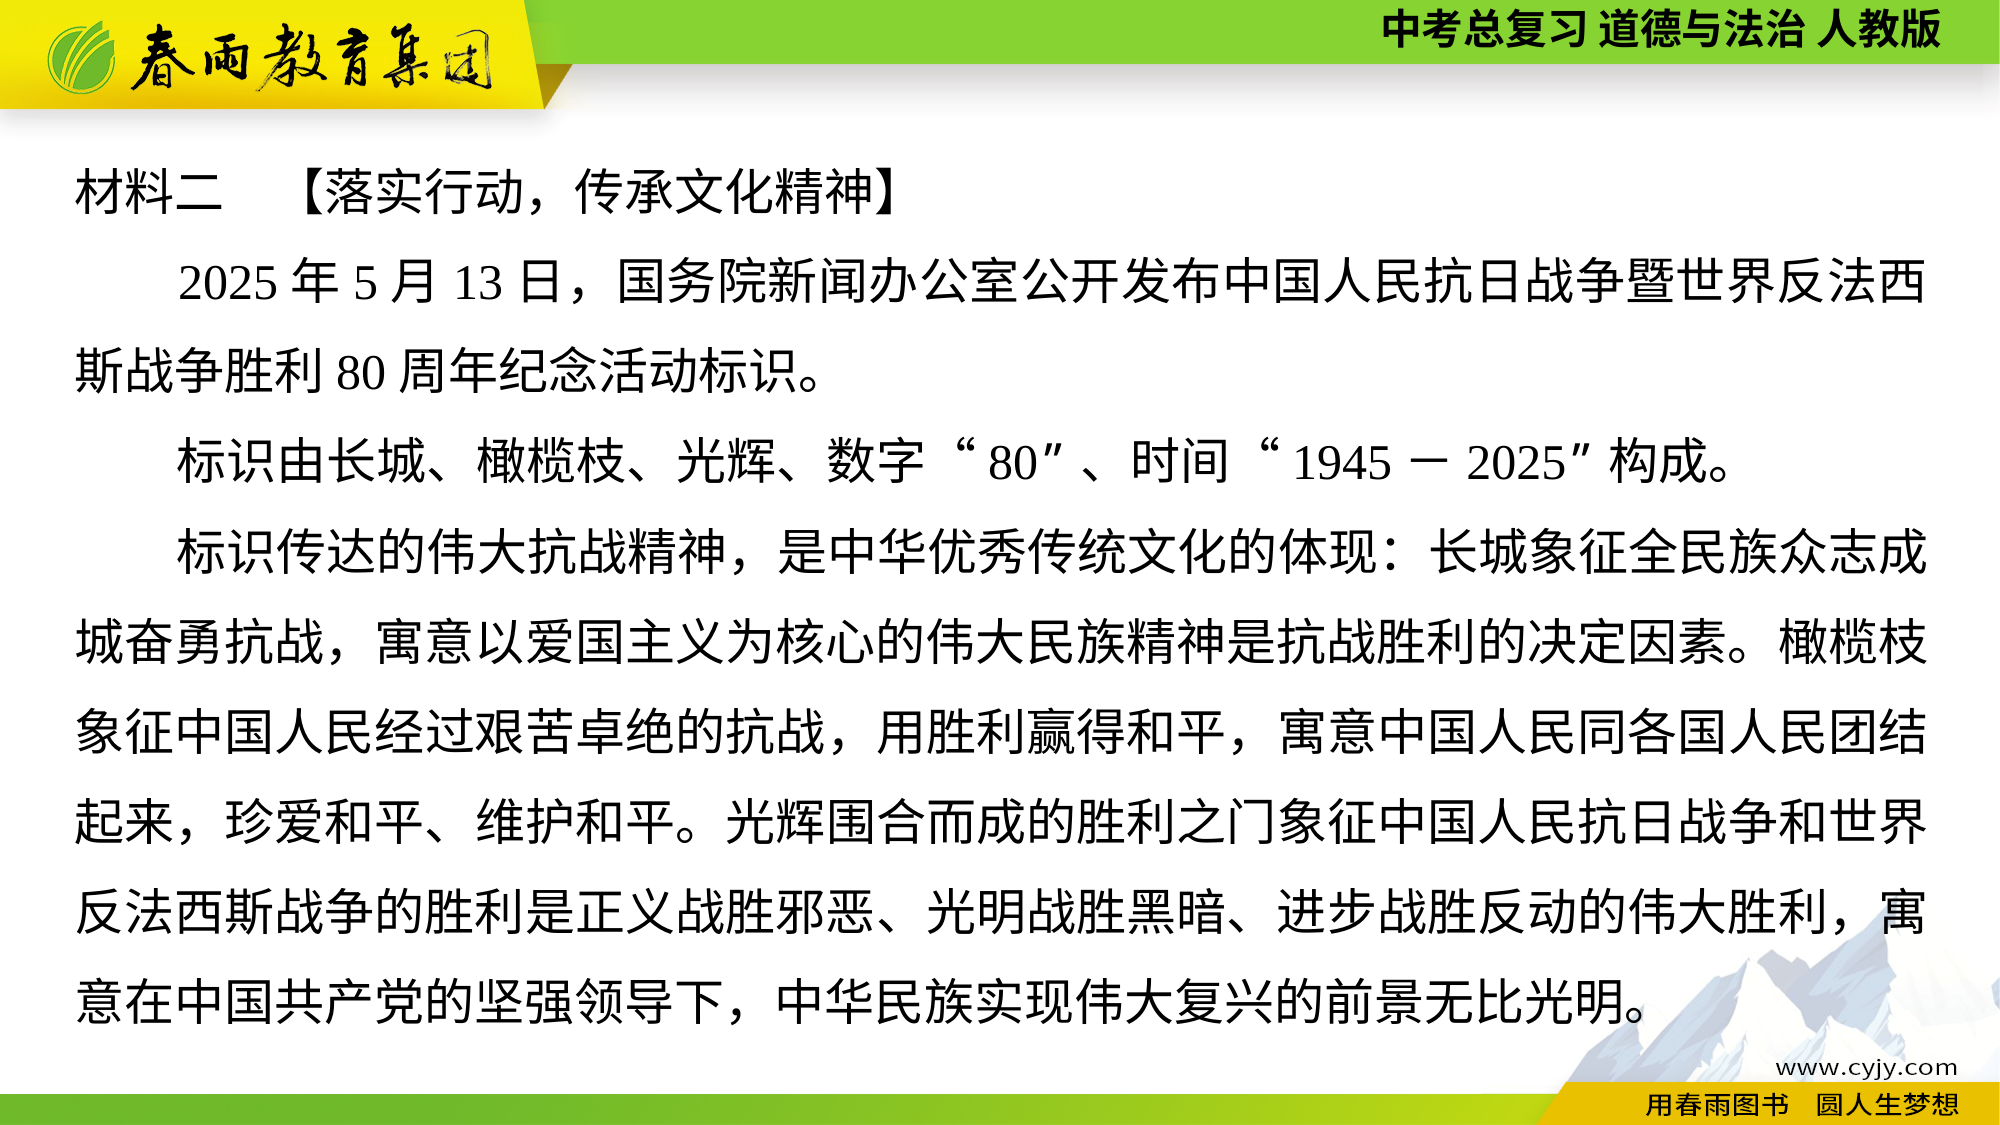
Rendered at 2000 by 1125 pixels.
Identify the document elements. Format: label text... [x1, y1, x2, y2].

picture [0, 0, 2000, 1125]
list 材料二 【落实行动，传承文化精神】 2025年5月13日，国务院新闻办公室公开发布中国人民抗日战争暨世界反法西斯战争胜利80周年纪念活动标识。 标识由长城、橄榄枝、光辉、数字“80”、时间“1945－2025”构成。 标识传达的伟大抗战精神，是中华优秀传统文化的体现：长城象征全民族众志成城奋勇抗战，寓意以爱国主义为核心的伟大民族精神是抗战胜利的决定因素。橄榄枝象征中国人民经过艰苦卓绝的抗战，用胜利赢得和平，寓意中国人民同各国人民团结起来，珍爱和平、维护和平。光辉围合而成的胜利之门象征中国人民抗日战争和世界反法西斯战争的胜利是正义战胜邪恶、光明战胜黑暗、进步战胜反动的伟大胜利，寓意在中国共产党的坚强领导下，中华民族实现伟大复兴的前景无比光明。 [59, 122, 1944, 1035]
